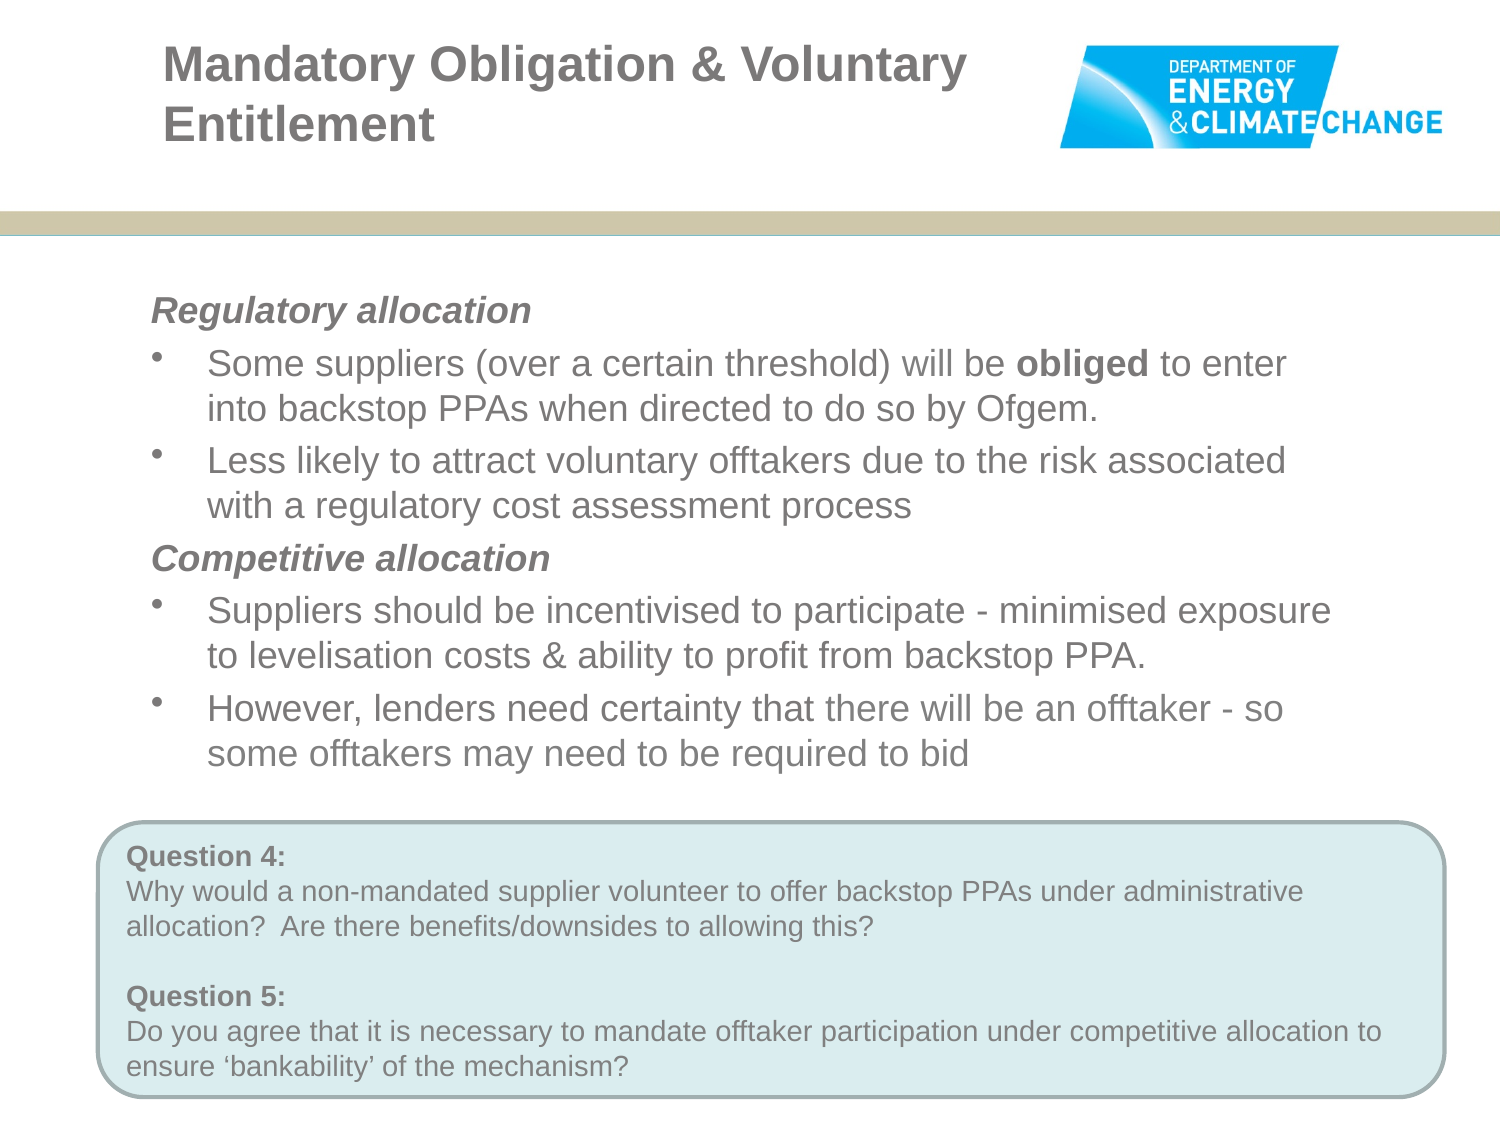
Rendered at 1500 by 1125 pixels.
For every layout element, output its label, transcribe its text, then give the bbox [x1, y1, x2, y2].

text_box Question 4: Why would a non-mandated supplier volunteer to offer backstop PPAs under administrative allocation? Are there benefits/downsides to allowing this? Question 5: Do you agree that it is necessary to mandate offtaker participation under competitive allocation to ensure ‘bankability’ of the mechanism? [95, 820, 1447, 1100]
title Mandatory Obligation & Voluntary Entitlement [147, 23, 1034, 107]
list Regulatory allocation Some suppliers (over a certain threshold) will be obliged to enter into backstop PPAs when directed to do so by Ofgem. Less likely to attract voluntary offtakers due to the risk associated with a regulatory cost assessment process Competitive allocation Suppliers should be incentivised to participate - minimised exposure to levelisation costs & ability to profit from backstop PPA. However, lenders need certainty that there will be an offtaker - so some offtakers may need to be required to bid [135, 278, 1365, 820]
picture [0, 0, 1500, 236]
